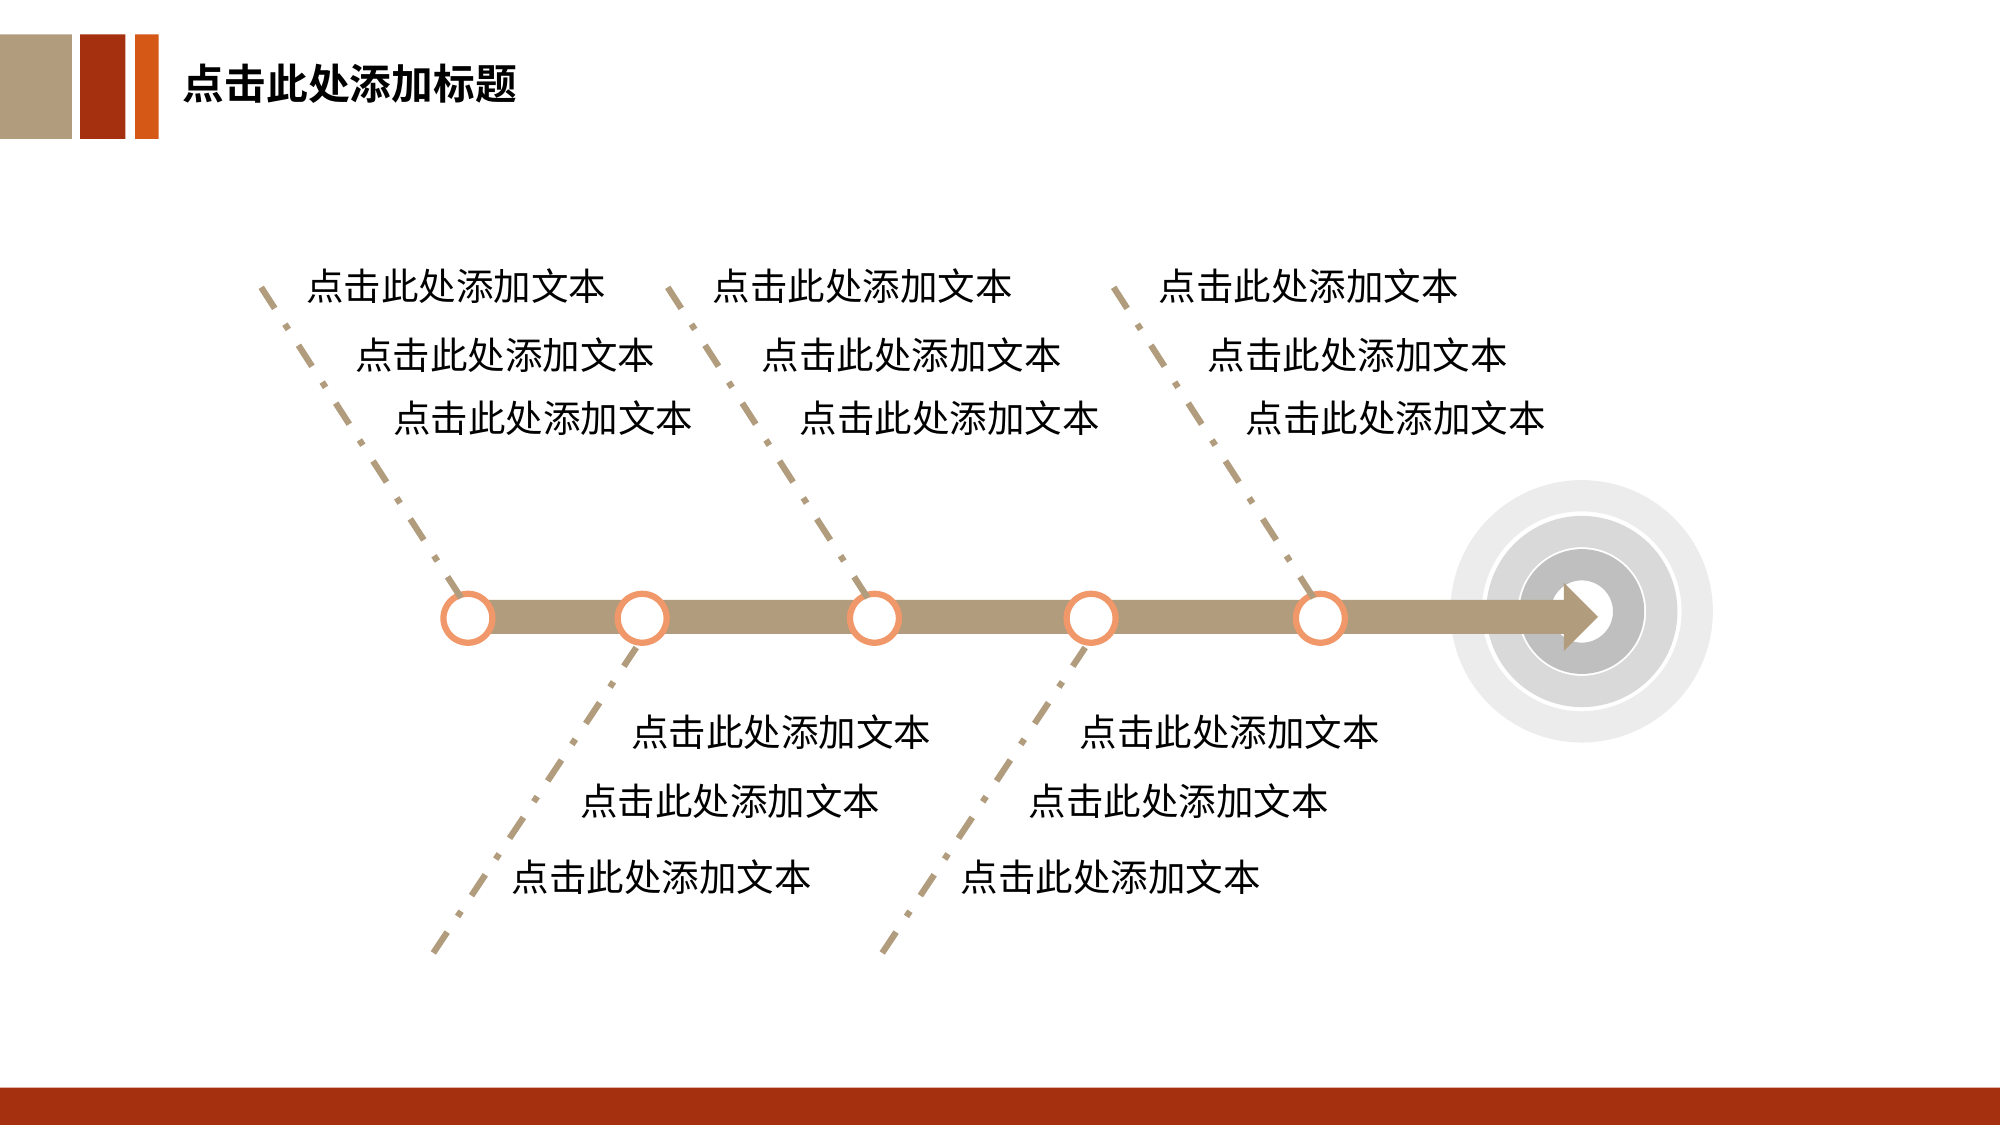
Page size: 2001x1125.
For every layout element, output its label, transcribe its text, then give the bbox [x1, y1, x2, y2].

text_box 点击此处添加文本 [868, 324, 1109, 385]
text_box 点击此处添加文本 [1314, 388, 1598, 448]
text_box [442, 592, 494, 644]
text_box 点击此处添加文本 [697, 255, 1066, 316]
list 点击此处添加标题 [167, 42, 901, 131]
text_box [256, 280, 462, 598]
text_box [892, 598, 1074, 635]
text_box [1065, 592, 1117, 644]
text_box 点击此处添加文本 [1314, 324, 1560, 385]
text_box 点击此处添加文本 [1086, 846, 1314, 907]
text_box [1466, 495, 1698, 727]
text_box 点击此处添加文本 [1086, 701, 1433, 762]
text_box [659, 598, 857, 635]
text_box 点击此处添加文本 [637, 770, 882, 830]
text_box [882, 647, 1086, 953]
text_box [616, 592, 668, 644]
text_box [1108, 598, 1303, 635]
text_box 点击此处添加文本 [637, 701, 882, 762]
text_box [848, 592, 900, 644]
text_box 点击此处添加文本 [1143, 255, 1511, 316]
text_box 点击此处添加文本 [462, 324, 663, 385]
text_box [1338, 598, 1466, 635]
text_box [1294, 592, 1346, 644]
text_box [1109, 280, 1314, 598]
text_box [485, 598, 625, 635]
text_box 点击此处添加文本 [637, 846, 865, 907]
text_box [433, 647, 637, 953]
text_box 点击此处添加文本 [868, 388, 1109, 448]
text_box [663, 280, 868, 598]
text_box 点击此处添加文本 [462, 388, 663, 448]
text_box 点击此处添加文本 [291, 255, 659, 316]
text_box 点击此处添加文本 [1086, 770, 1382, 830]
